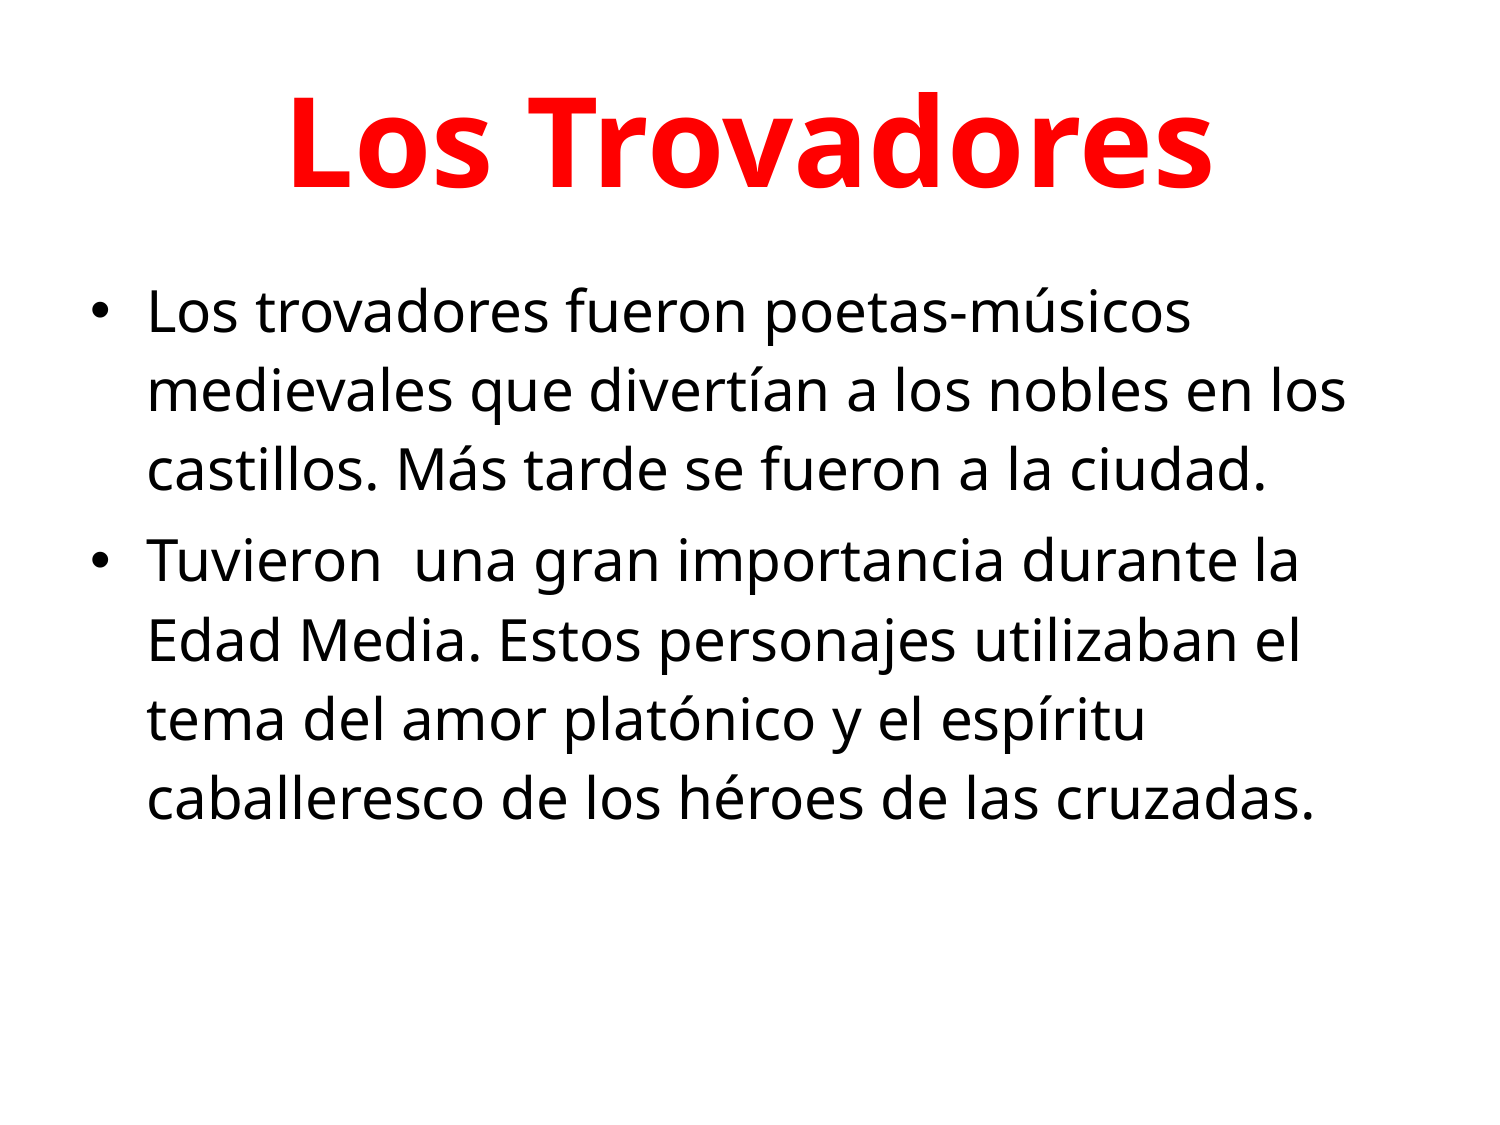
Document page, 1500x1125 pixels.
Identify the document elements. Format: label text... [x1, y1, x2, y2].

title Los Trovadores [75, 45, 1425, 233]
list Los trovadores fueron poetas-músicos medievales que divertían a los nobles en los castillos. Más tarde se fueron a la ciudad. Tuvieron una gran importancia durante la Edad Media. Estos personajes utilizaban el tema del amor platónico y el espíritu caballeresco de los héroes de las cruzadas. [75, 262, 1425, 1005]
